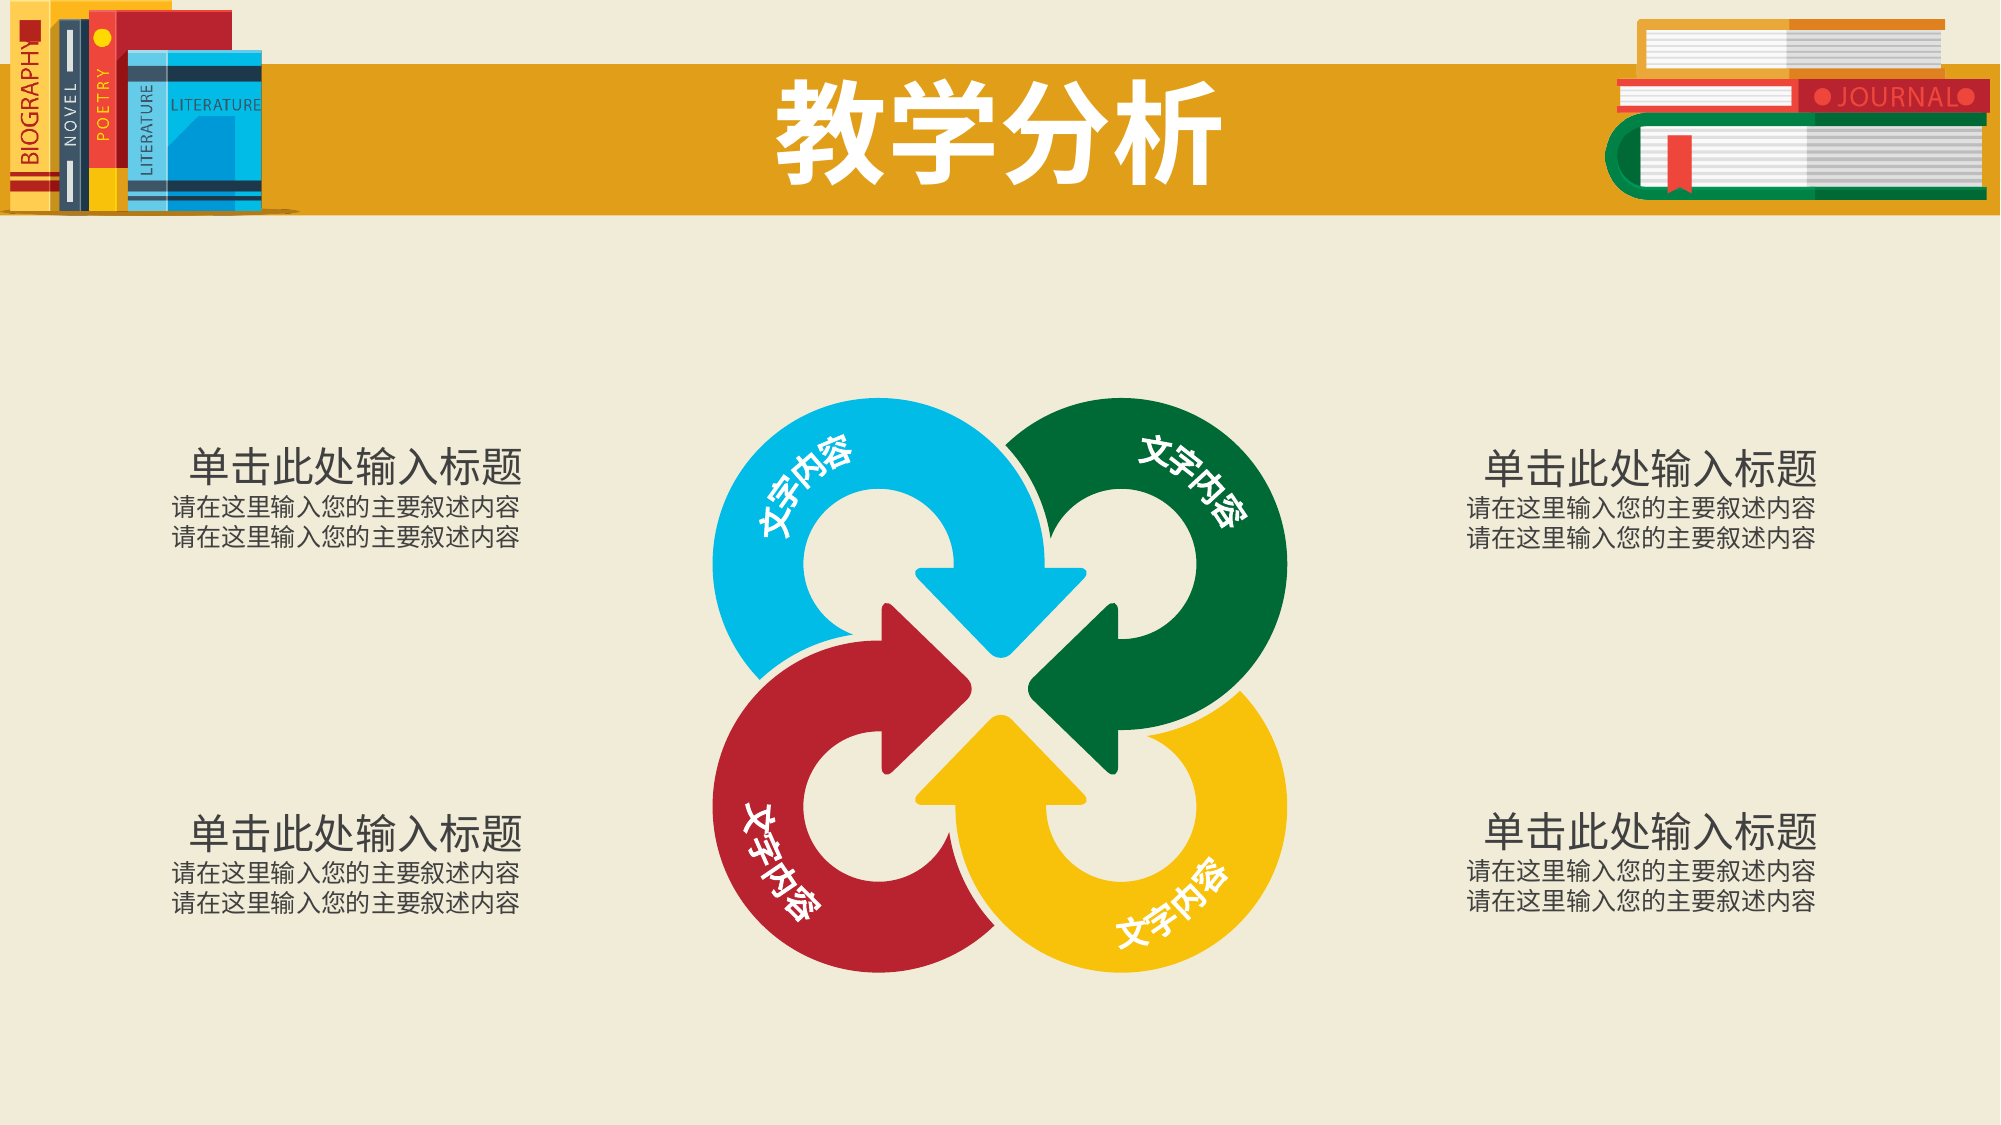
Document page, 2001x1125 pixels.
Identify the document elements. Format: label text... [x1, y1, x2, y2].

text_box 单击此处输入标题 请在这里输入您的主要叙述内容 请在这里输入您的主要叙述内容 [156, 433, 538, 639]
text_box 单击此处输入标题 请在这里输入您的主要叙述内容 请在这里输入您的主要叙述内容 [156, 800, 538, 1005]
text_box 教学分析 [610, 55, 1390, 206]
text_box 单击此处输入标题 请在这里输入您的主要叙述内容 请在这里输入您的主要叙述内容 [1451, 798, 1833, 1004]
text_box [712, 600, 995, 973]
text_box [0, 63, 2000, 217]
text_box 单击此处输入标题 请在这里输入您的主要叙述内容 请在这里输入您的主要叙述内容 [1451, 435, 1833, 640]
picture [0, 0, 300, 216]
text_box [912, 690, 1288, 973]
picture [1605, 19, 1990, 200]
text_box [1005, 397, 1288, 778]
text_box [712, 397, 1005, 680]
